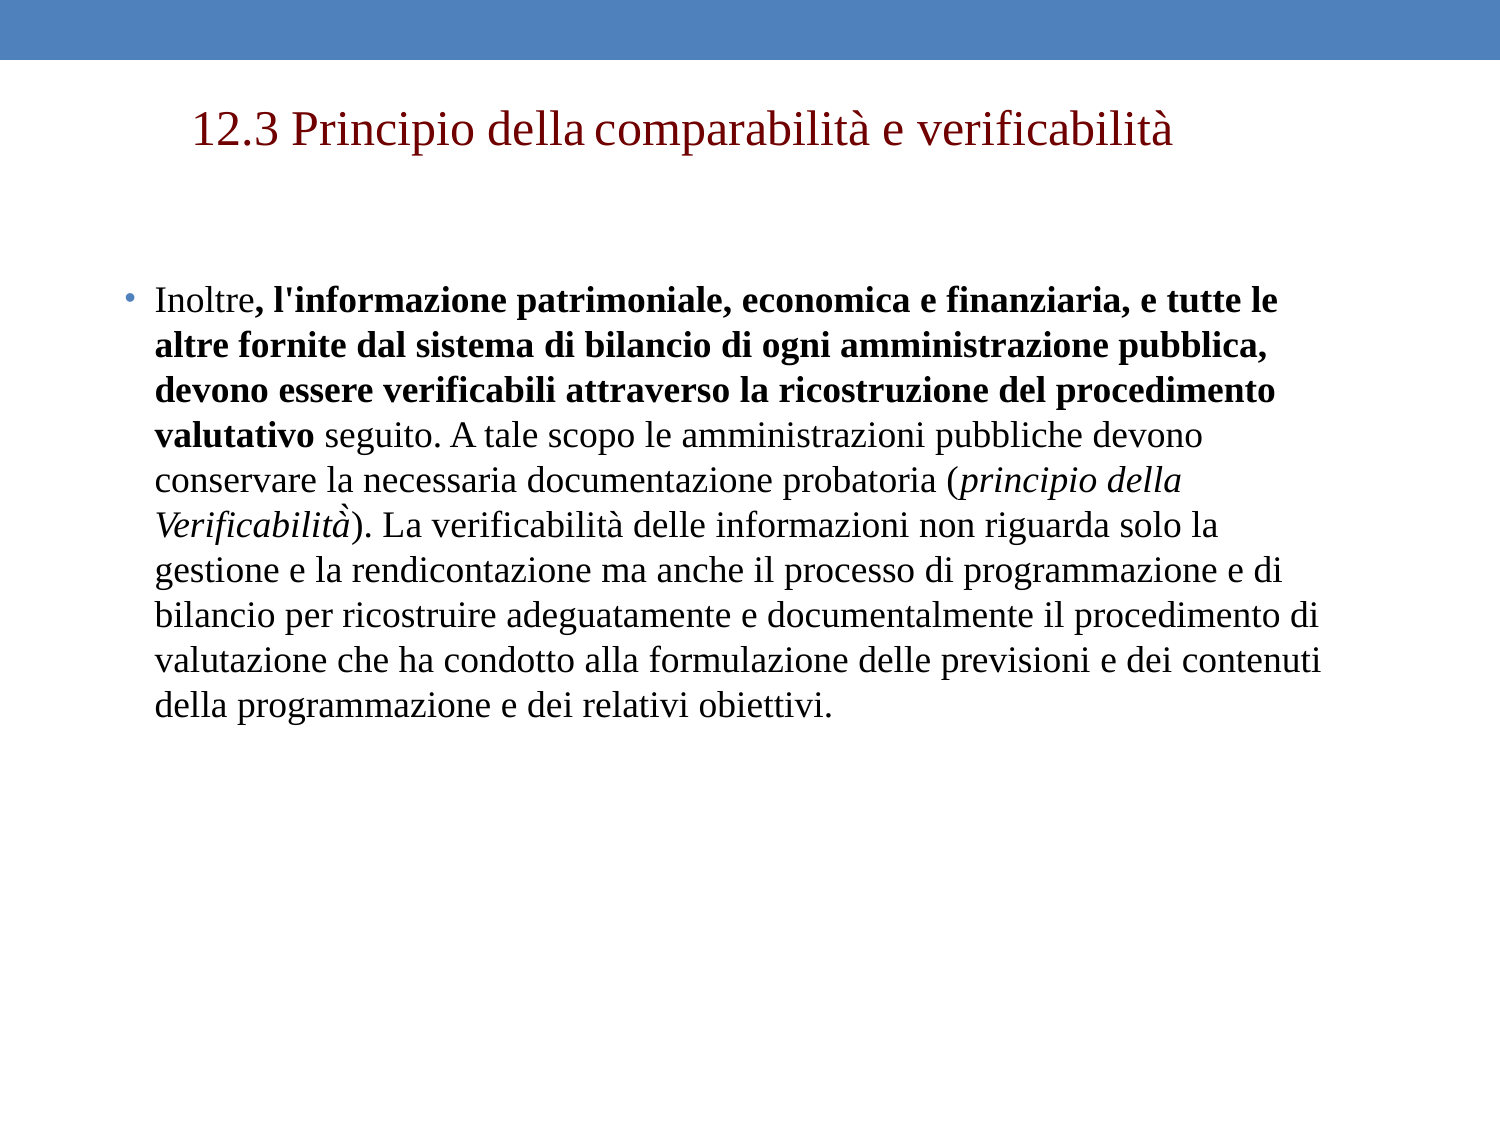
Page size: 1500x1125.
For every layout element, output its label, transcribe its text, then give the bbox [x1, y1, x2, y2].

list Inoltre, l'informazione patrimoniale, economica e finanziaria, e tutte le altre fornite dal sistema di bilancio di ogni amministrazione pubblica, devono essere verificabili attraverso la ricostruzione del procedimento valutativo seguito. A tale scopo le amministrazioni pubbliche devono conservare la necessaria documentazione probatoria (principio della Verificabilità̀). La verificabilità delle informazioni non riguarda solo la gestione e la rendicontazione ma anche il processo di programmazione e di bilancio per ricostruire adeguatamente e documentalmente il procedimento di valutazione che ha condotto alla formulazione delle previsioni e dei contenuti della programmazione e dei relativi obiettivi. [109, 267, 1340, 811]
text_box 12.3 Principio della comparabilità e verificabilità [177, 87, 1323, 223]
